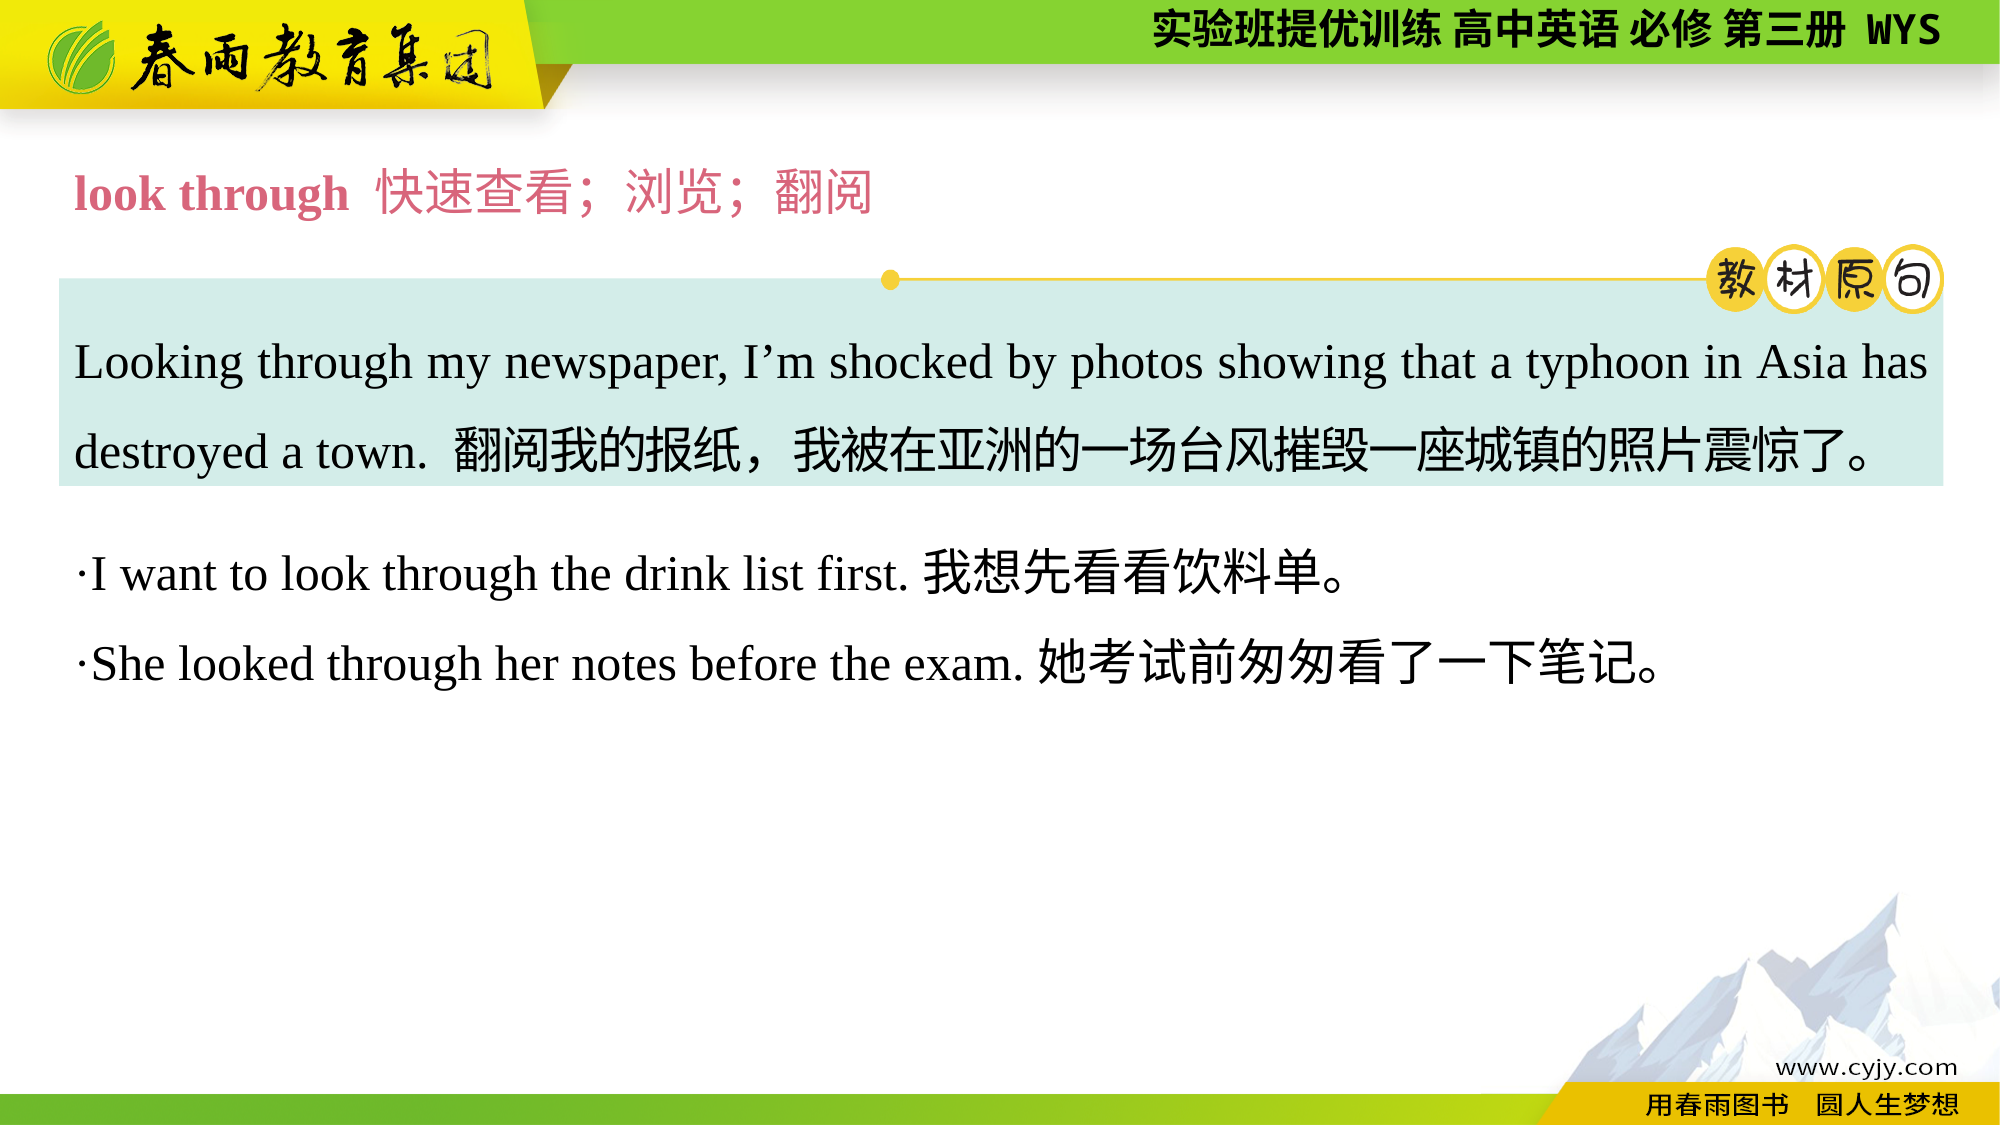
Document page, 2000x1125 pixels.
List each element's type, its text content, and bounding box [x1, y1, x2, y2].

text_box ·I want to look through the drink list first.我想先看看饮料单。 ·She looked through her notes before the exam.她考试前匆匆看了一下笔记。 [59, 503, 1944, 699]
text_box Looking through my newspaper, I’m shocked by photos showing that a typhoon in Asia has destroyed a town. 翻阅我的报纸，我被在亚洲的一场台风摧毁一座城镇的照片震惊了。 [59, 278, 1944, 486]
picture [0, 0, 2000, 1125]
list look through 快速查看；浏览；翻阅 [59, 122, 1944, 217]
